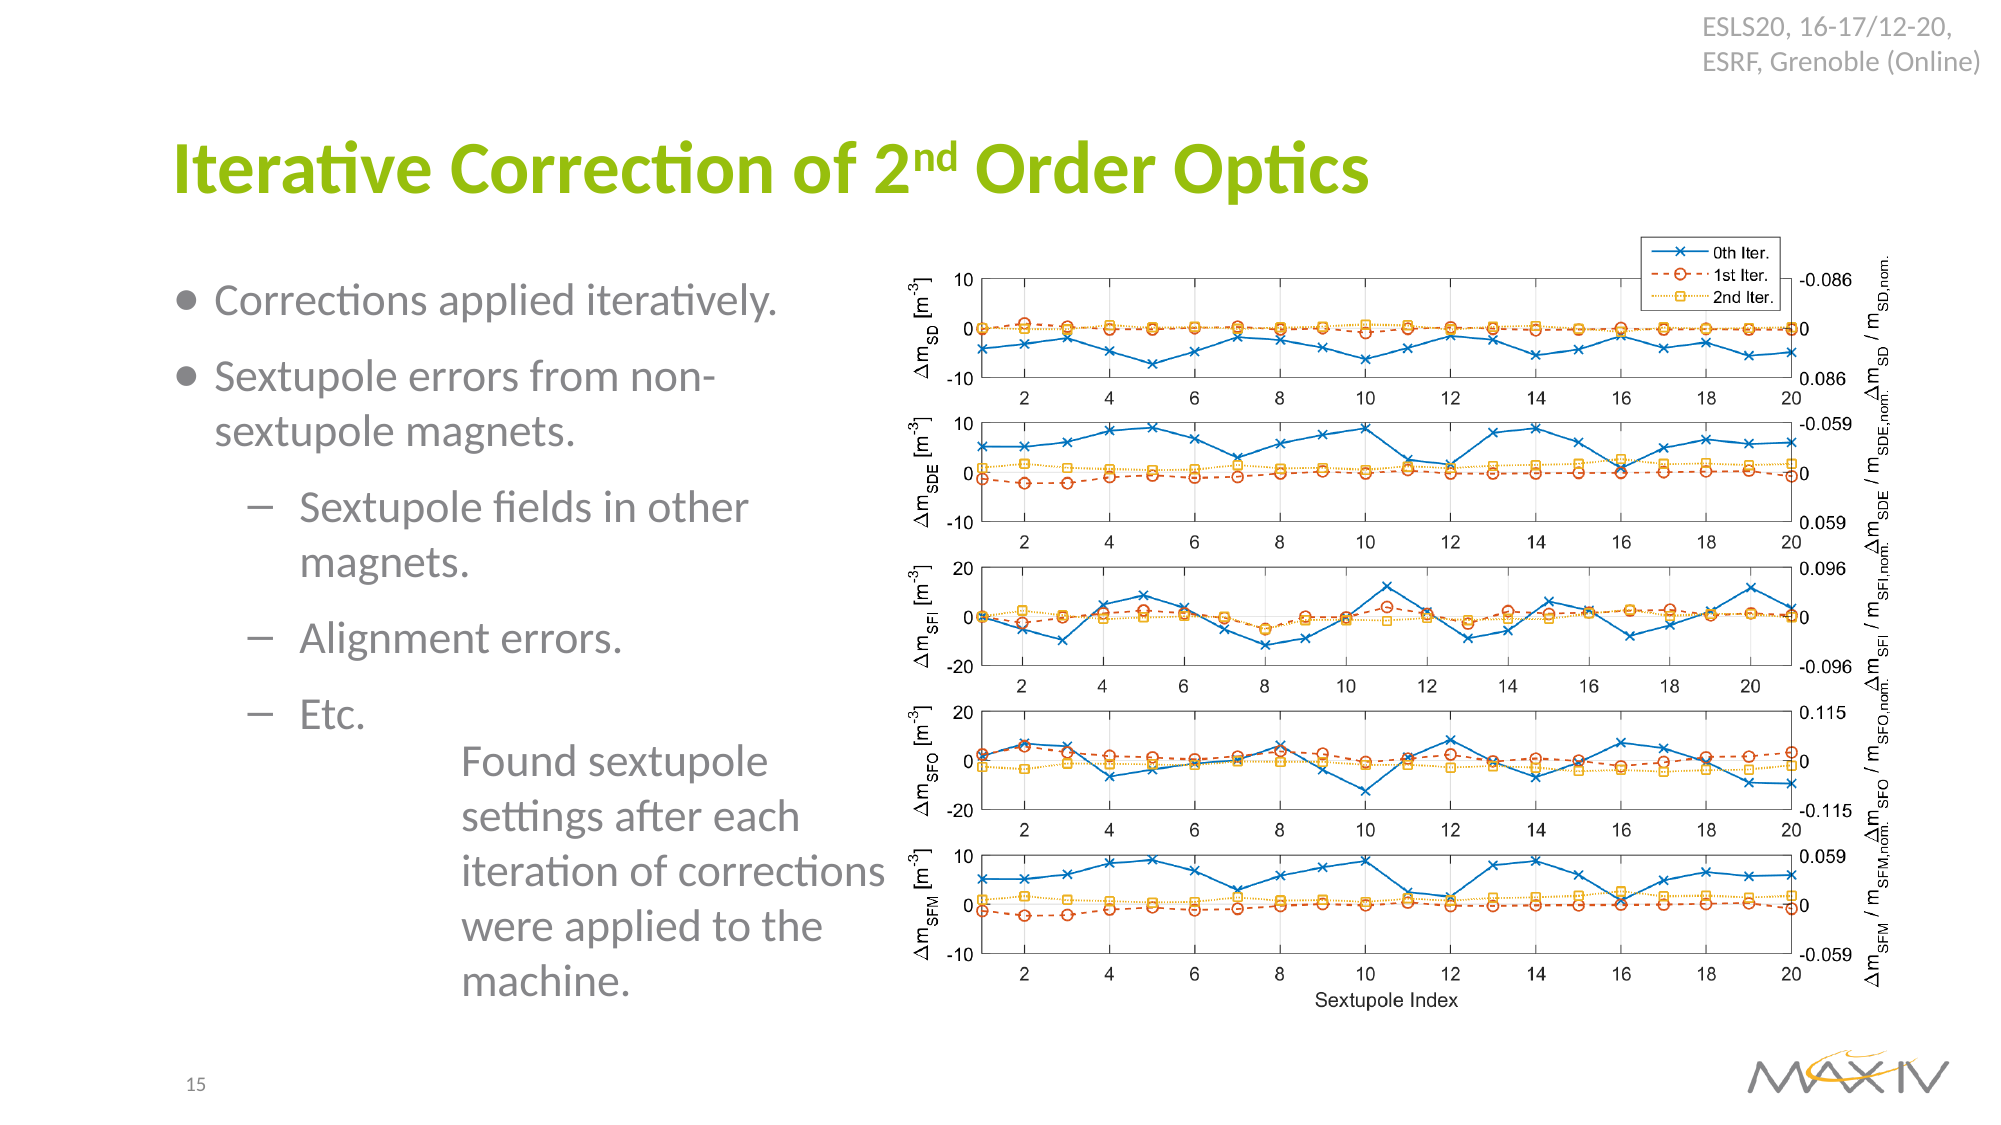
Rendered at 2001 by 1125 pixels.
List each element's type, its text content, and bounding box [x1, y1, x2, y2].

slide_number 15 [173, 1062, 215, 1104]
picture [846, 216, 1951, 1094]
title Iterative Correction of 2nd Order Optics [164, 0, 1827, 217]
list Corrections applied iteratively. Sextupole errors from non-sextupole magnets. Sextupole fields in other magnets. Alignment errors. Etc. [164, 261, 863, 1125]
text_box Found sextupole settings after each iteration of corrections were applied to the machine. [453, 723, 846, 1014]
